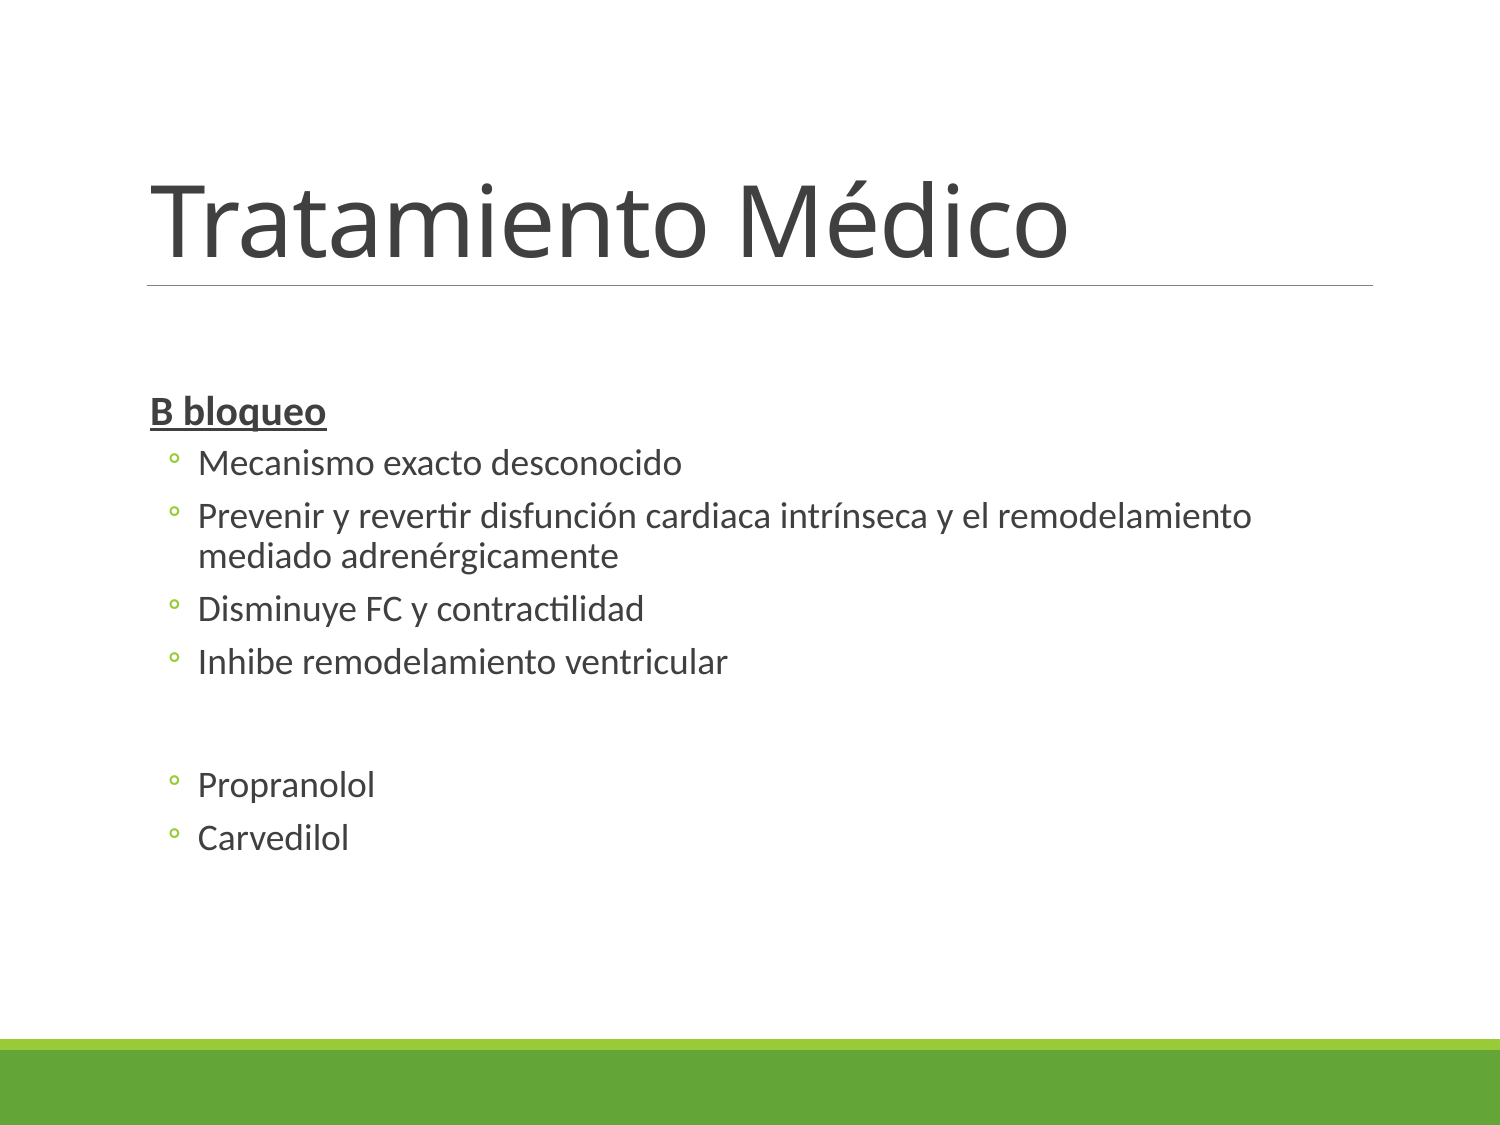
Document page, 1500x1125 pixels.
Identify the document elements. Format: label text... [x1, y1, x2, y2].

list B bloqueo Mecanismo exacto desconocido Prevenir y revertir disfunción cardiaca intrínseca y el remodelamiento mediado adrenérgicamente Disminuye FC y contractilidad Inhibe remodelamiento ventricular Propranolol Carvedilol [135, 302, 1373, 963]
title Tratamiento Médico [135, 47, 1373, 285]
